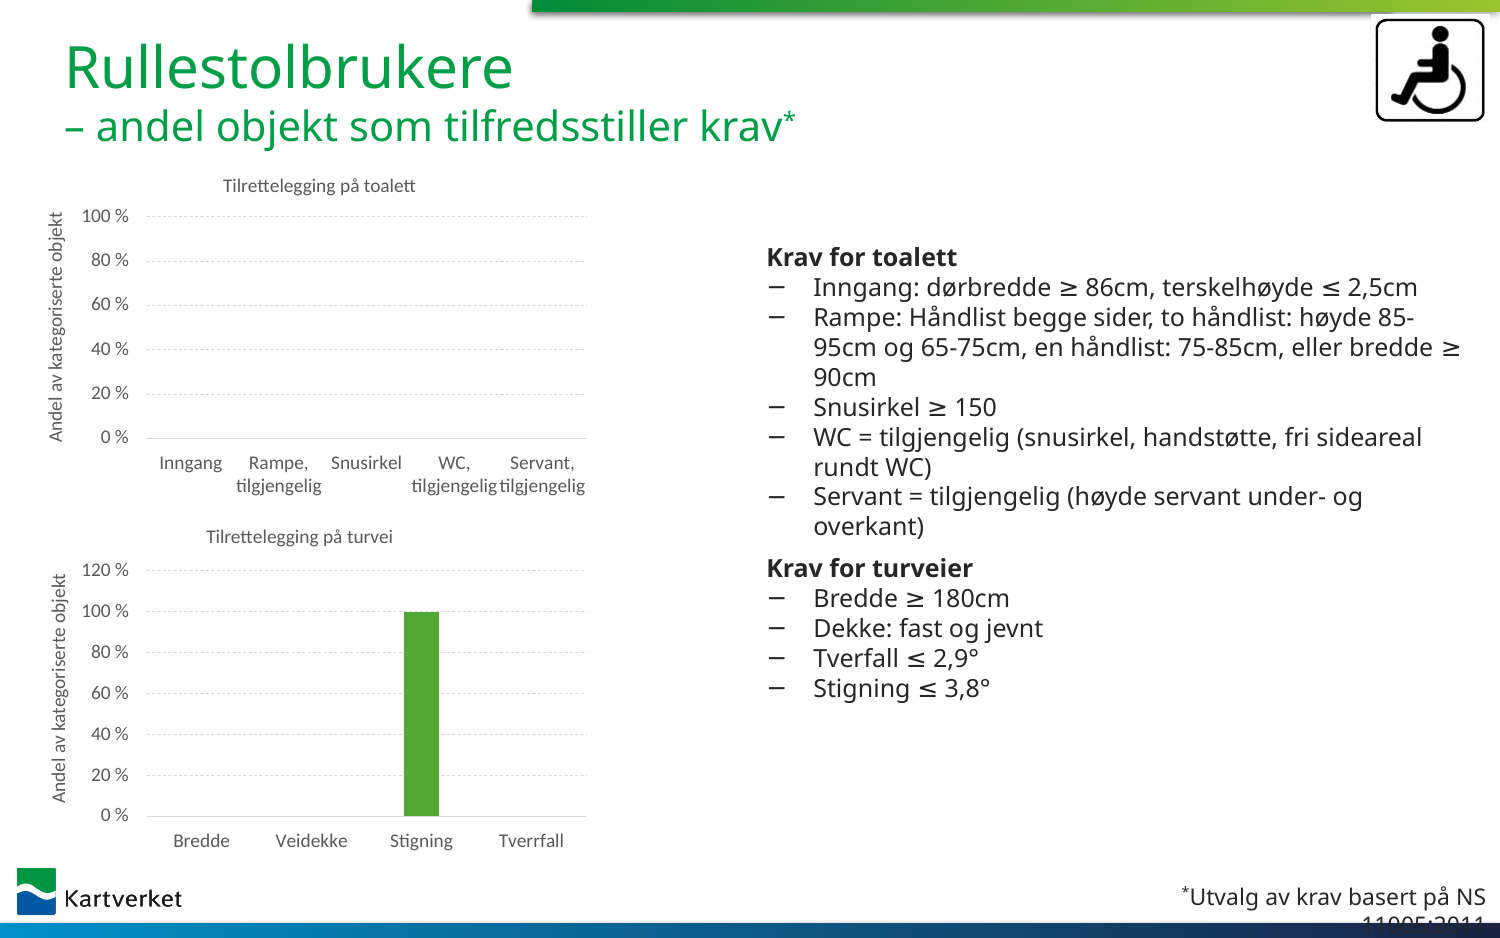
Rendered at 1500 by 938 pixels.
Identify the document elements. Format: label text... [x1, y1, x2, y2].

text_box *Utvalg av krav basert på NS 11005:2011 [1068, 873, 1500, 938]
text_box Krav for toalett Inngang: dørbredde ≥ 86cm, terskelhøyde ≤ 2,5cm Rampe: Håndlist begge sider, to håndlist: høyde 85-95cm og 65-75cm, en håndlist: 75-85cm, eller bredde ≥ 90cm Snusirkel ≥ 150 WC = tilgjengelig (snusirkel, handstøtte, fri sideareal rundt WC) Servant = tilgjengelig (høyde servant under- og overkant) [751, 234, 1483, 545]
picture [1371, 13, 1491, 127]
picture [41, 520, 598, 859]
text_box Rullestolbrukere – andel objekt som tilfredsstiller krav* [49, 14, 1431, 158]
picture [41, 166, 598, 505]
text_box Krav for turveier Bredde ≥ 180cm Dekke: fast og jevnt Tverfall ≤ 2,9° Stigning ≤ 3,8° [751, 545, 1483, 710]
